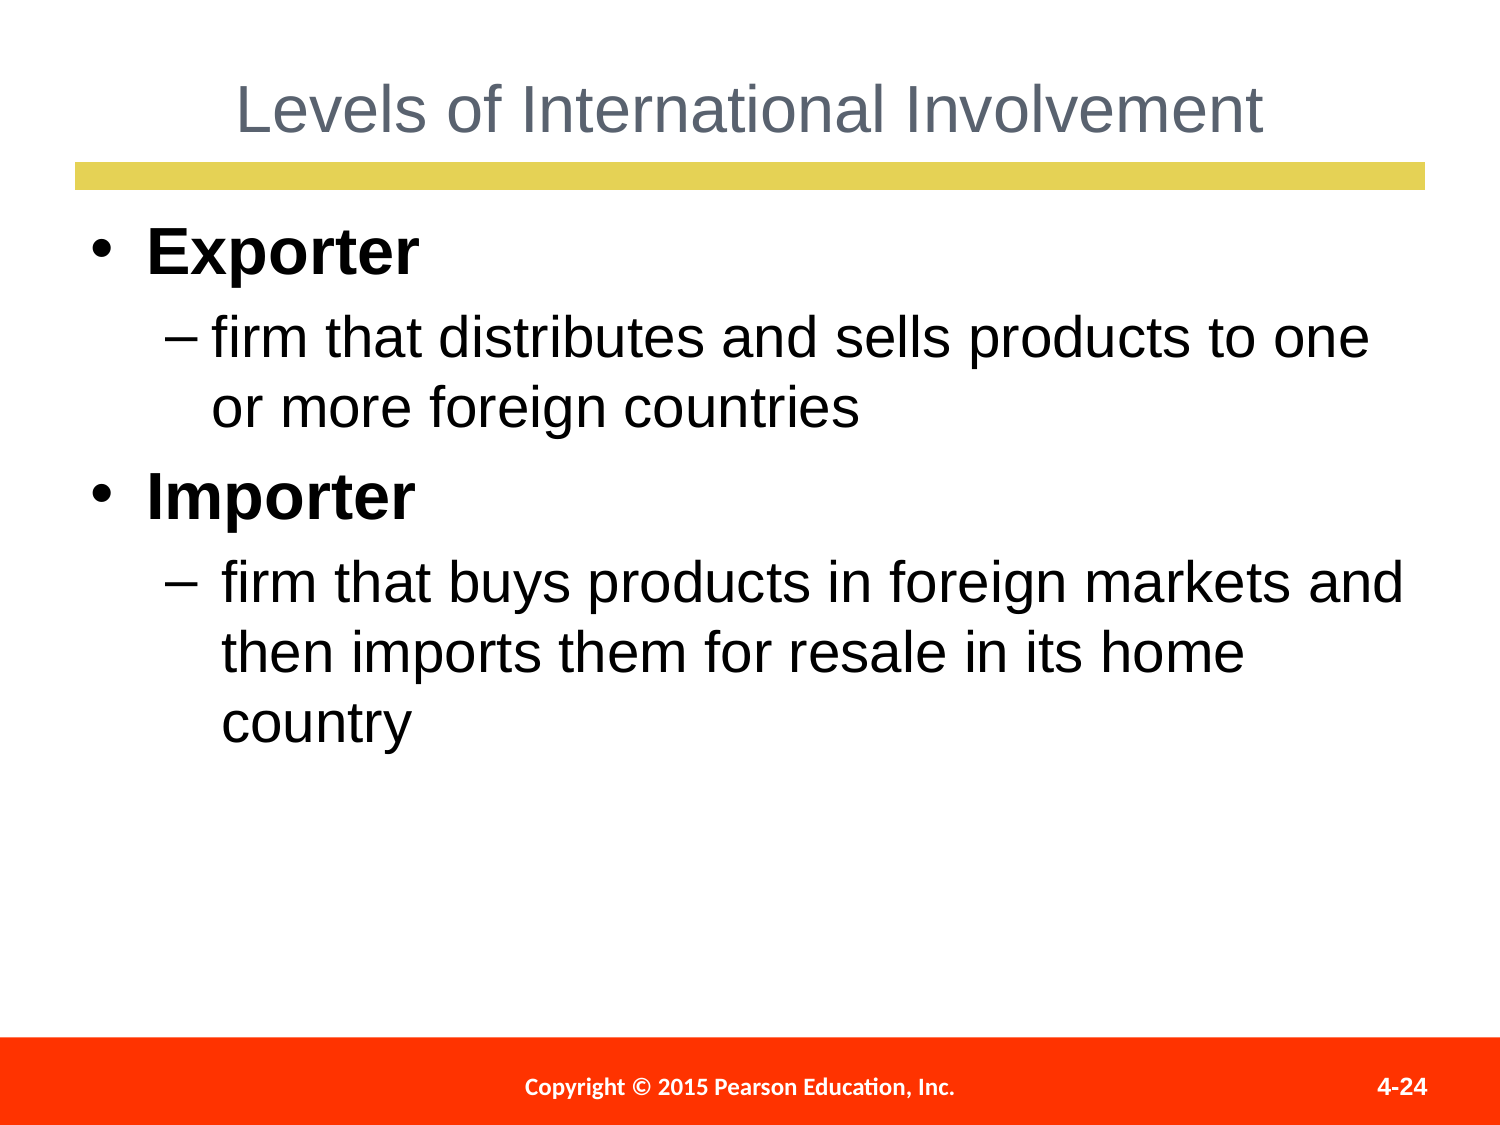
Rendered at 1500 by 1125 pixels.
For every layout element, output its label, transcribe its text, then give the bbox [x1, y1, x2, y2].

title Levels of International Involvement [74, 12, 1426, 199]
list Exporter firm that distributes and sells products to one or more foreign countries Importer firm that buys products in foreign markets and then imports them for resale in its home country [74, 199, 1426, 1006]
